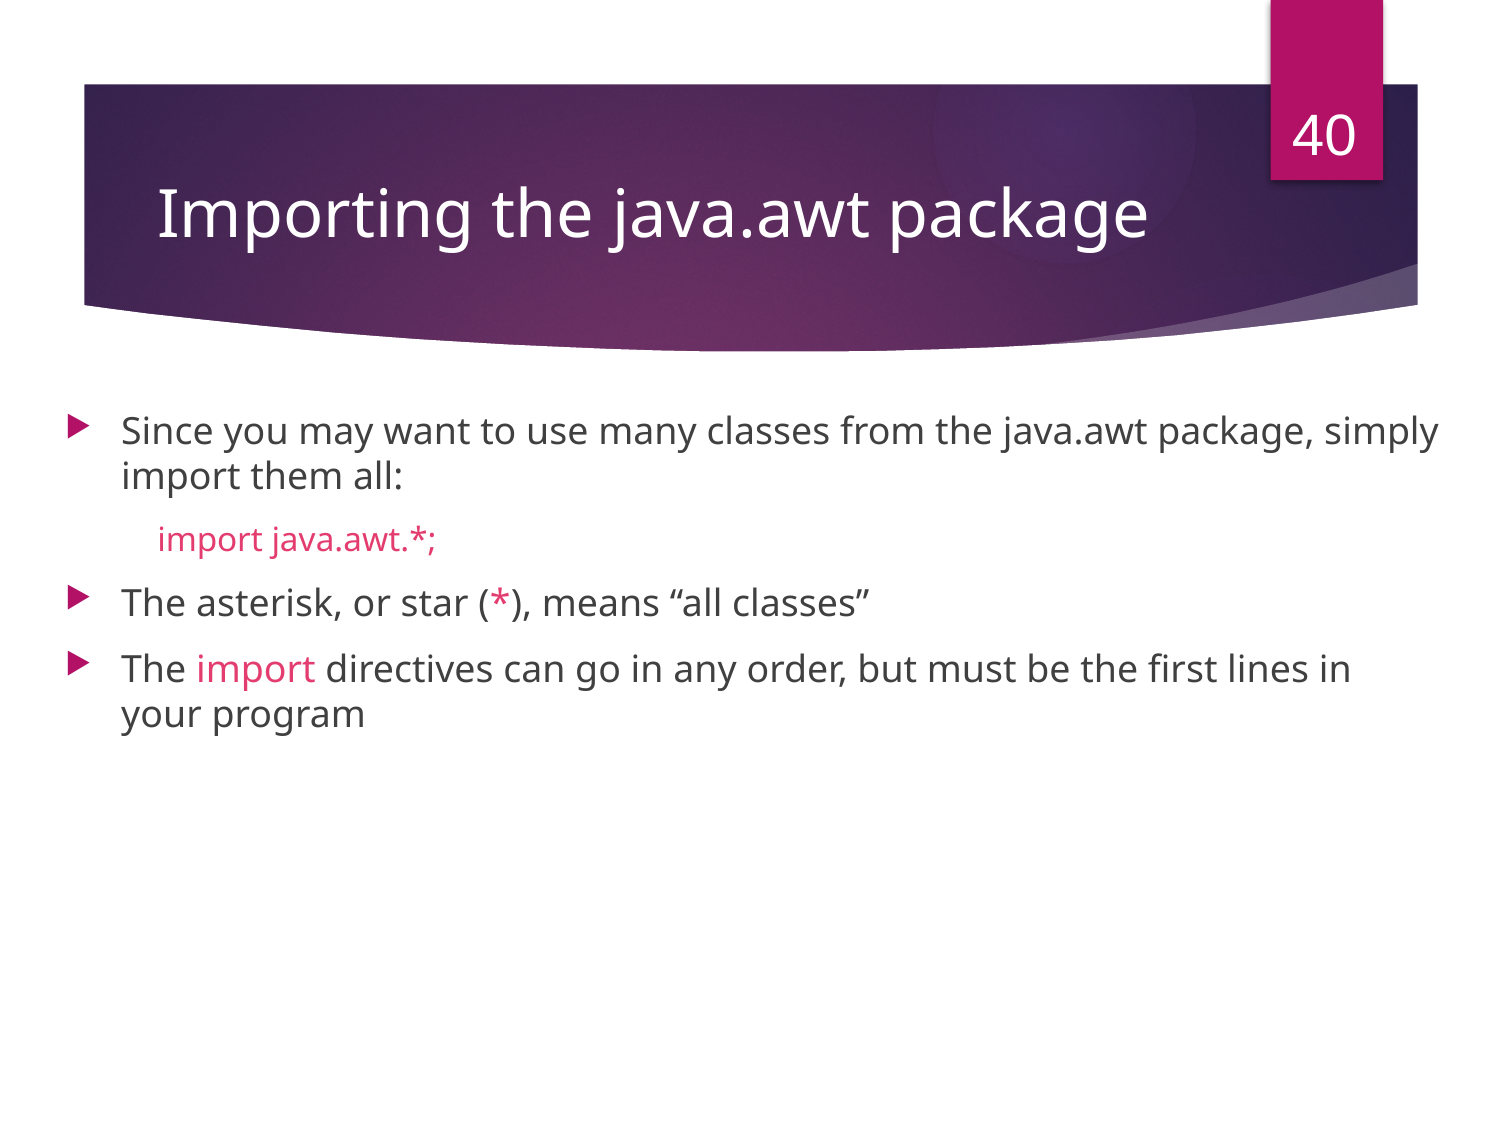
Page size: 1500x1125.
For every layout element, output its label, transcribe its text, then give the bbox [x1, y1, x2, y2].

list Since you may want to use many classes from the java.awt package, simply import them all: import java.awt.*; The asterisk, or star (*), means “all classes” The import directives can go in any order, but must be the first lines in your program [50, 399, 1457, 1125]
title Importing the java.awt package [142, 152, 1313, 269]
slide_number 40 [1259, 48, 1390, 175]
